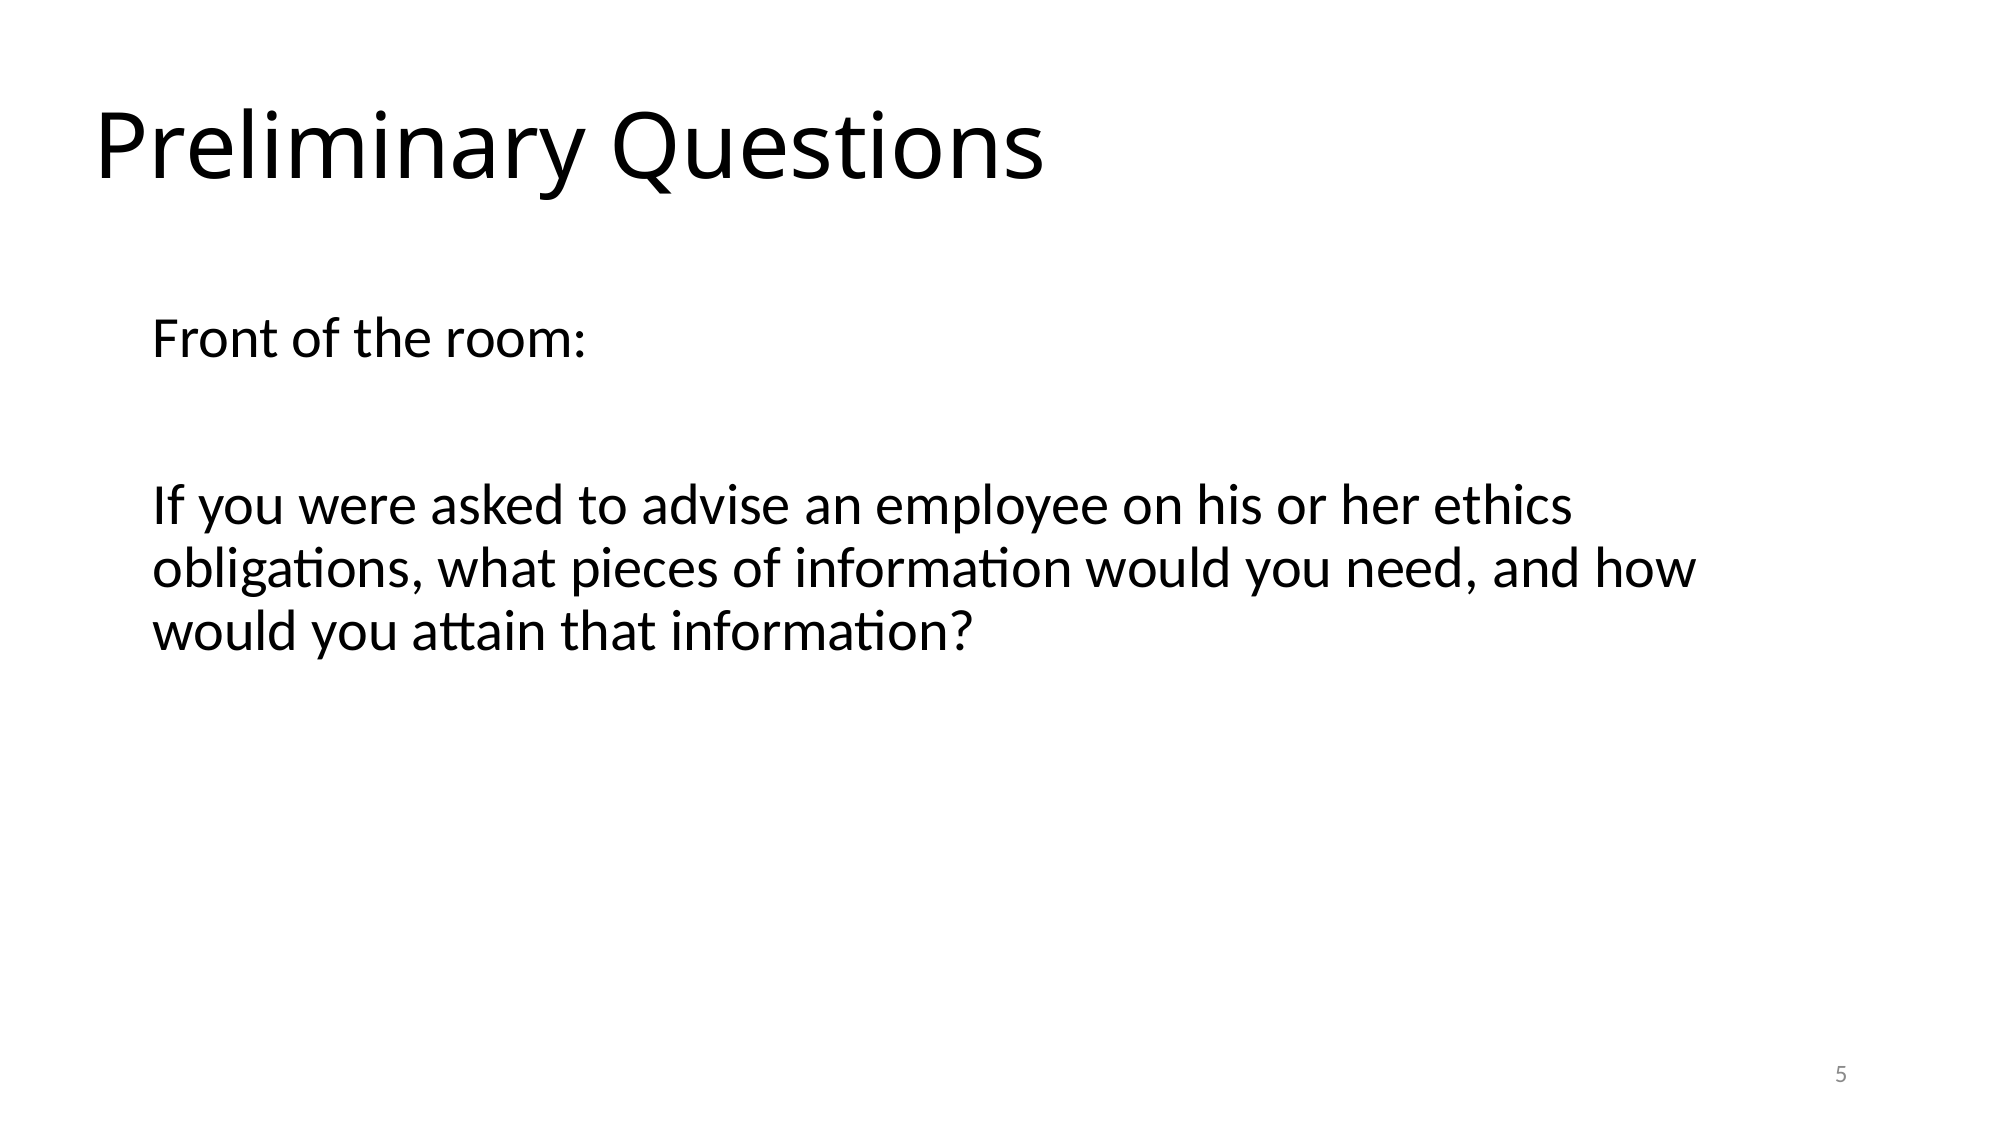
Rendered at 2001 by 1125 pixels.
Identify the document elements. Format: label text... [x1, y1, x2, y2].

slide_number 5 [1412, 1042, 1863, 1103]
title Preliminary Questions [78, 40, 1804, 258]
list Front of the room: If you were asked to advise an employee on his or her ethics obligations, what pieces of information would you need, and how would you attain that information? [137, 299, 1863, 1014]
